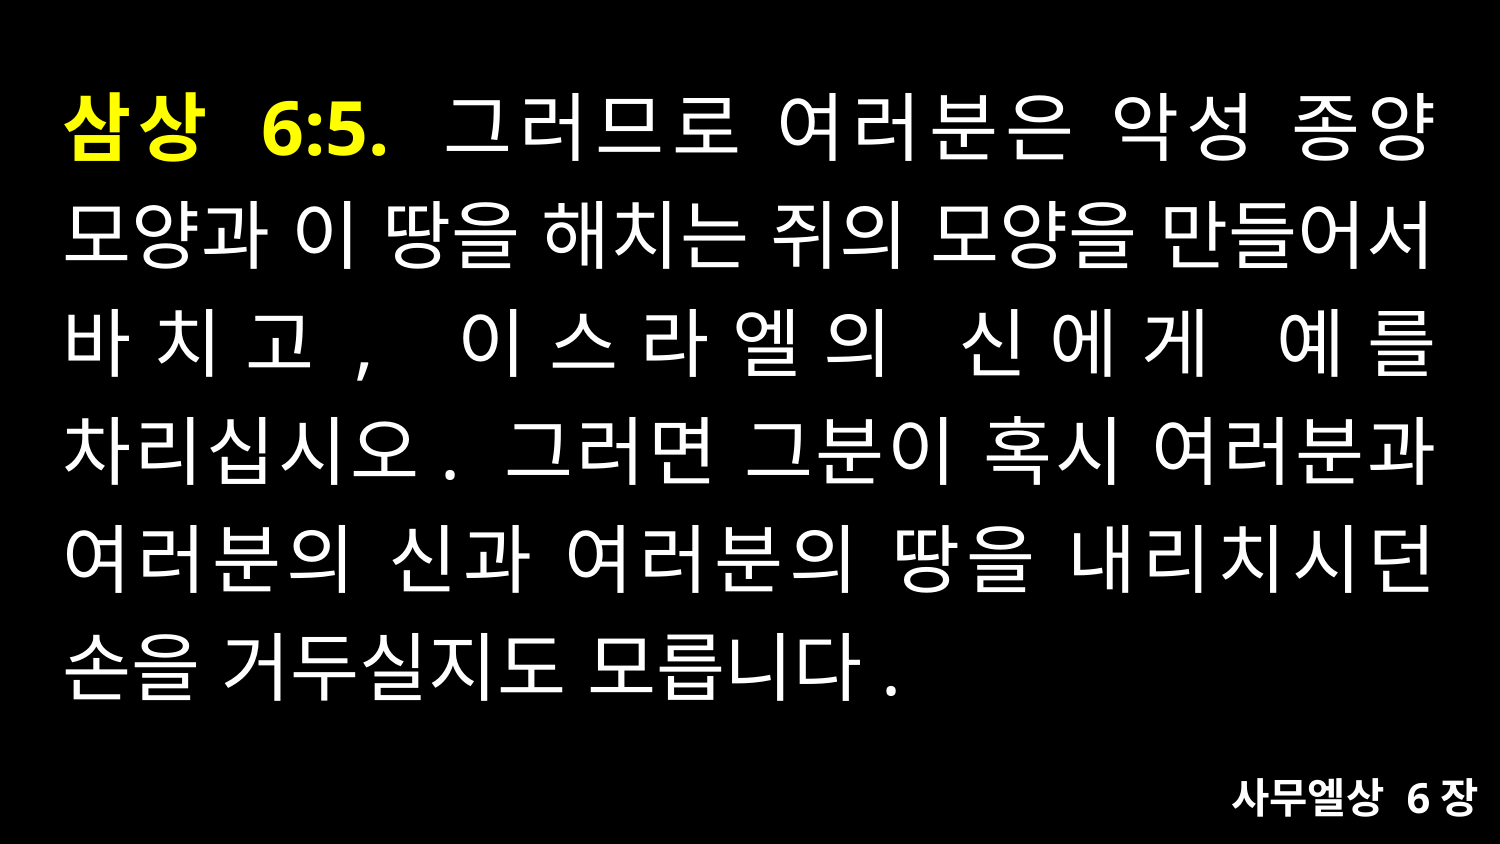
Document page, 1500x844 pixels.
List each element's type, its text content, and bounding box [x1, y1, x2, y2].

title 삼상 6:5. 그러므로 여러분은 악성 종양 모양과 이 땅을 해치는 쥐의 모양을 만들어서 바치고, 이스라엘의 신에게 예를 차리십시오. 그러면 그분이 혹시 여러분과 여러분의 신과 여러분의 땅을 내리치시던 손을 거두실지도 모릅니다. [0, 0, 1500, 844]
subtitle 사무엘상 6장 [916, 770, 1500, 844]
